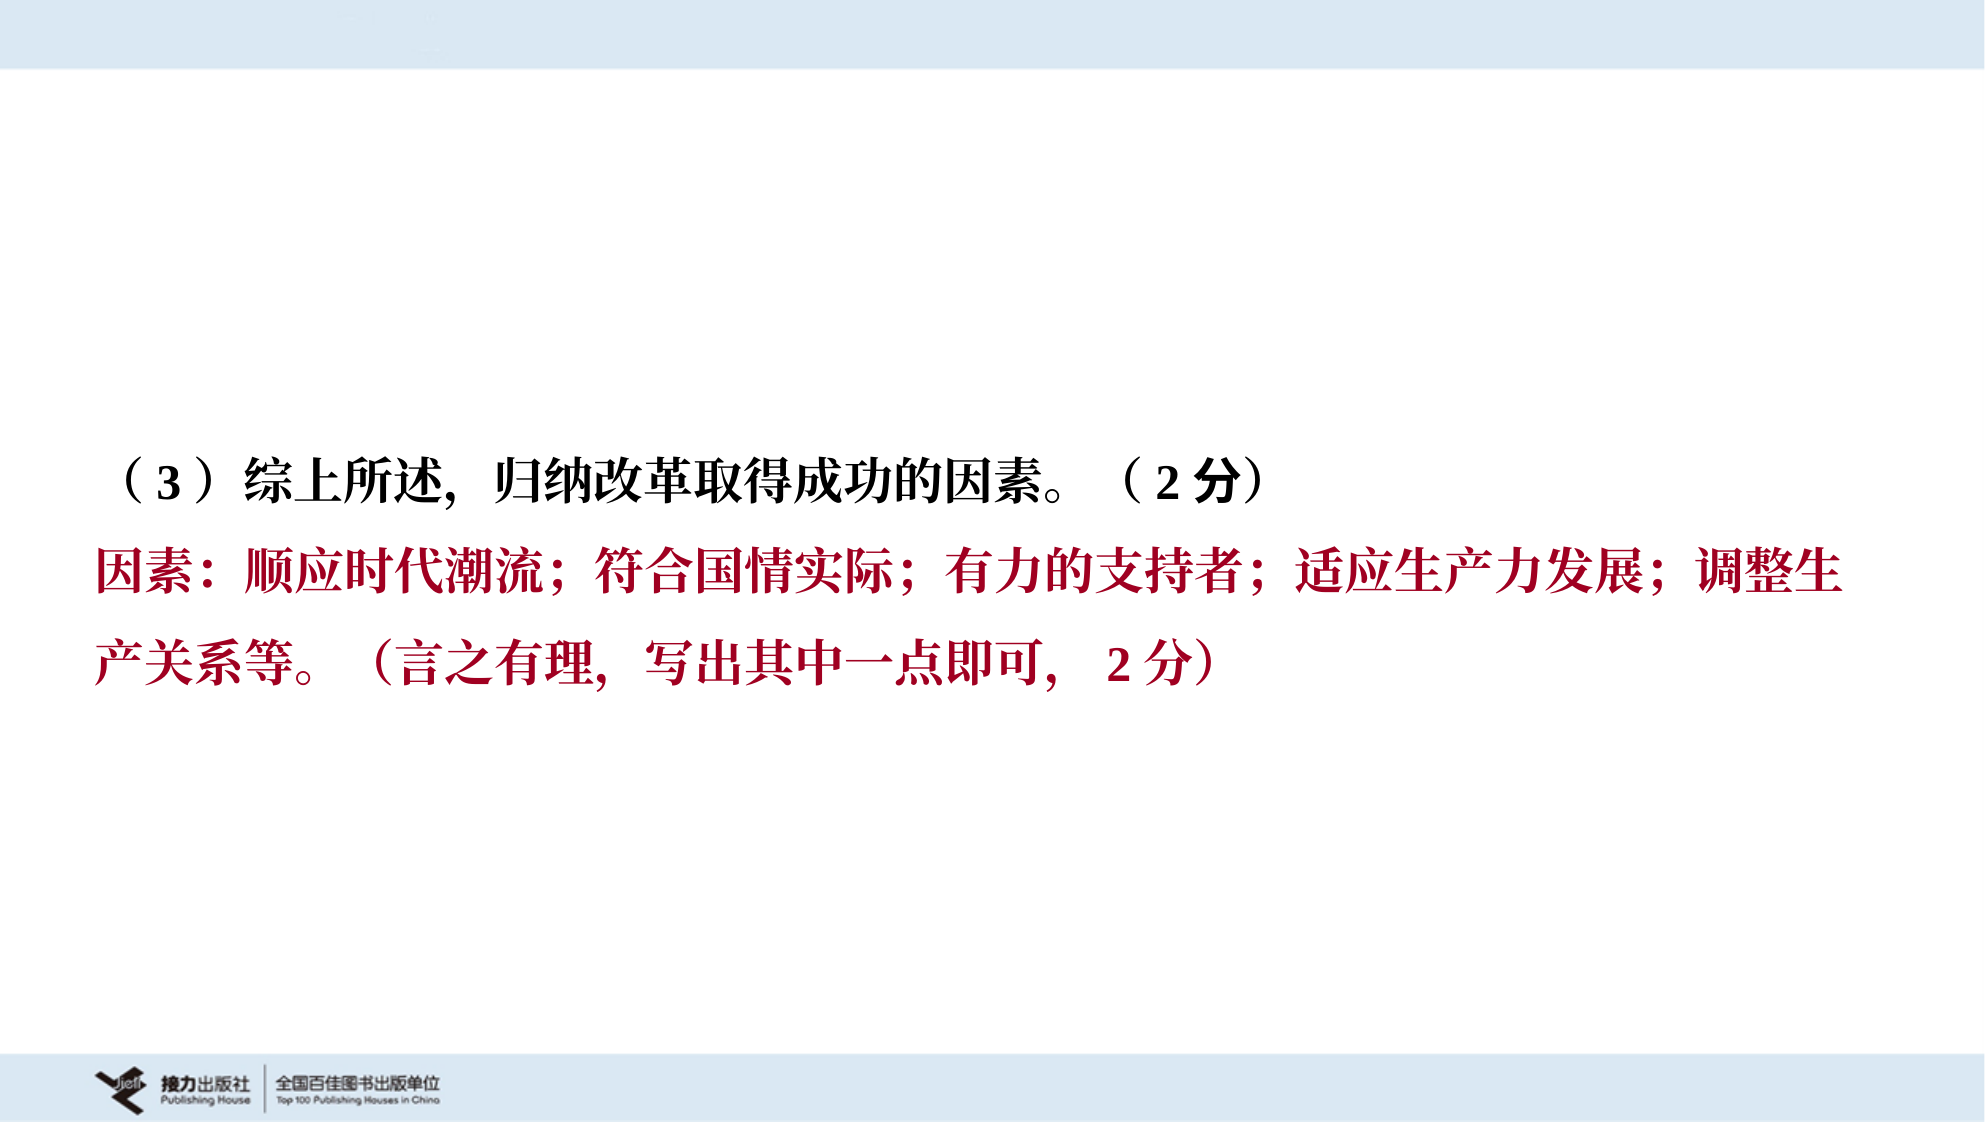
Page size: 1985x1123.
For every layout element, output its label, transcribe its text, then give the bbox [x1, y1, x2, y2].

picture [0, 0, 1985, 1122]
text_box （3）综上所述，归纳改革取得成功的因素。（2分） [94, 422, 1892, 507]
text_box 因素：顺应时代潮流；符合国情实际；有力的支持者；适应生产力发展；调整生 产关系等。（言之有理，写出其中一点即可，2分） [94, 507, 1892, 692]
